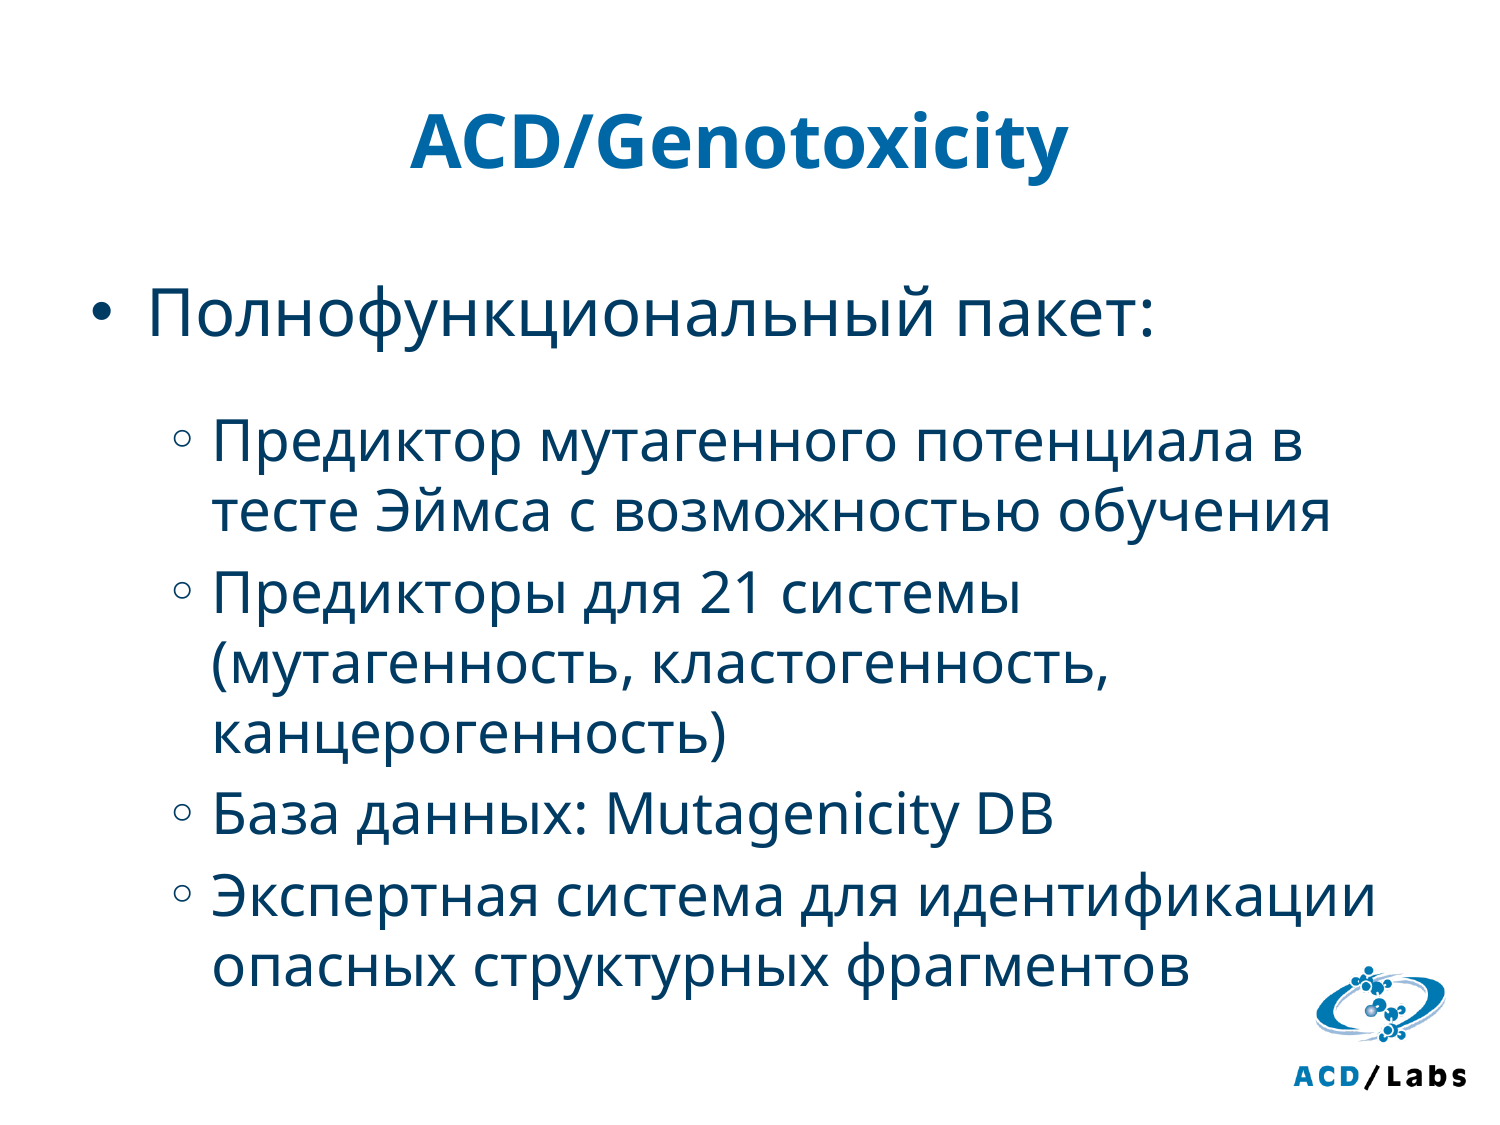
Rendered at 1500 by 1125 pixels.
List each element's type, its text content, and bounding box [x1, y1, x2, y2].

title ACD/Genotoxicity [74, 44, 1426, 233]
picture [1385, 1006, 1397, 1012]
list Полнофункциональный пакет: Предиктор мутагенного потенциала в тесте Эймса с возможностью обучения Предикторы для 21 системы (мутагенность, кластогенность, канцерогенность) База данных: Mutagenicity DB Экспертная система для идентификации опасных структурных фрагментов [74, 262, 1426, 1006]
picture [1293, 964, 1471, 1101]
